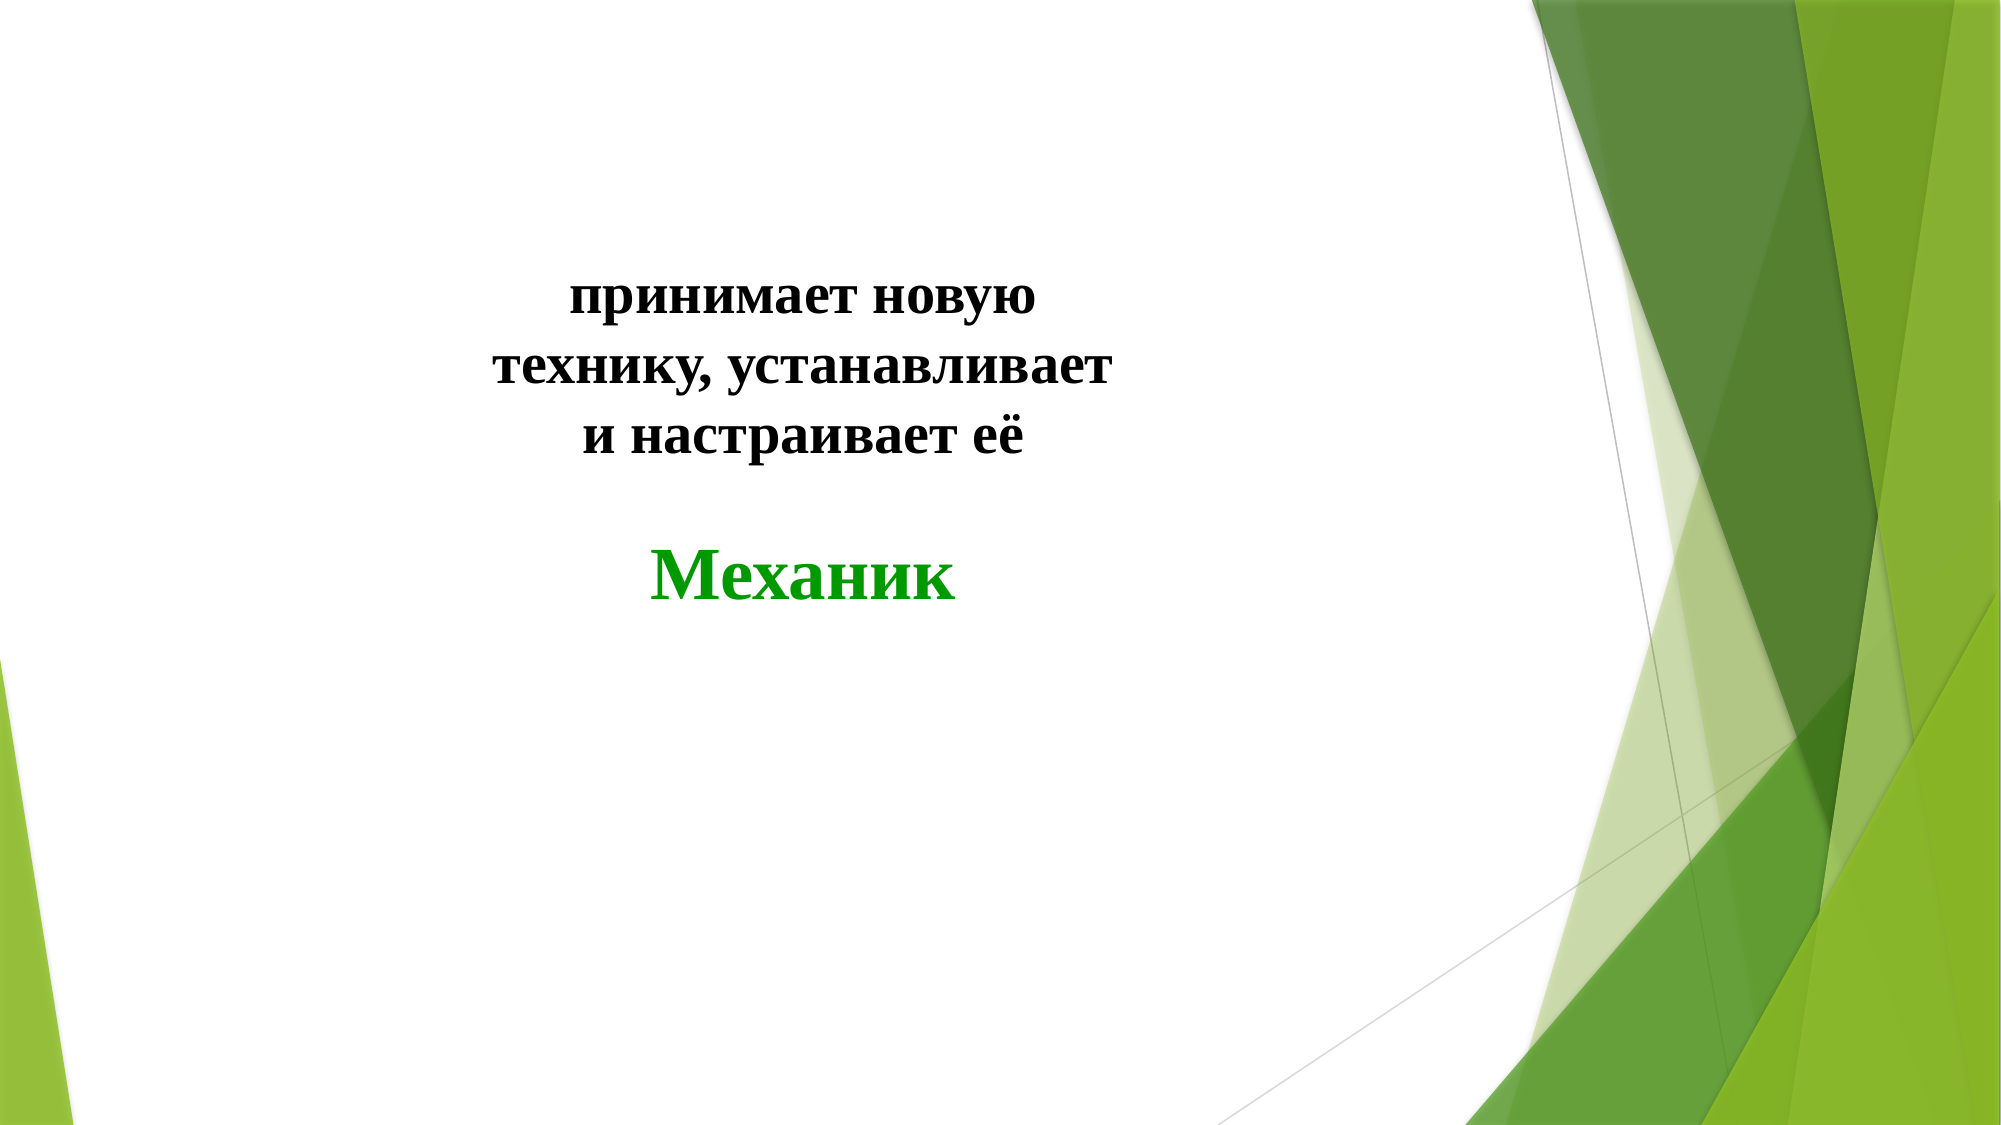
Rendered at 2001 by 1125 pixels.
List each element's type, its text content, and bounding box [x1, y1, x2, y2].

text_box принимает новую технику, устанавливает и настраивает её Механик [460, 247, 1146, 623]
